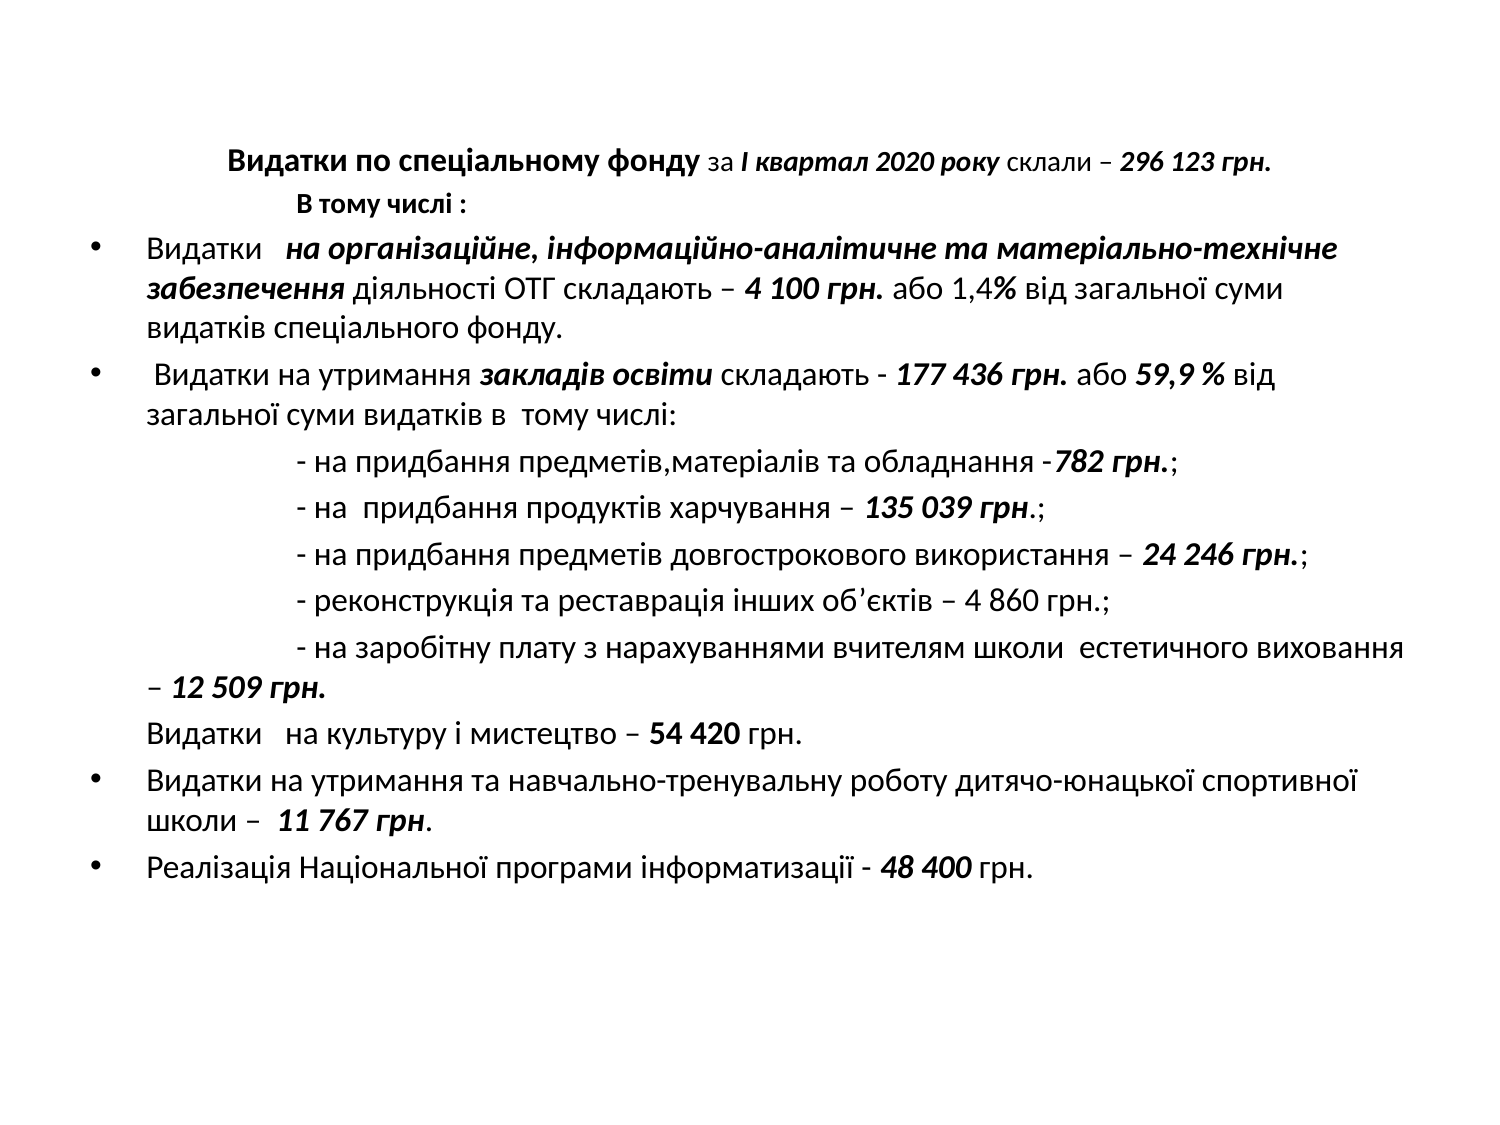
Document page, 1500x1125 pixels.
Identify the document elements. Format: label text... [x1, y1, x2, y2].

list Видатки по спеціальному фонду за І квартал 2020 року склали – 296 123 грн. В тому числі : Видатки на організаційне, інформаційно-аналітичне та матеріально-технічне забезпечення діяльності ОТГ складають – 4 100 грн. або 1,4% від загальної суми видатків спеціального фонду. Видатки на утримання закладів освіти складають - 177 436 грн. або 59,9 % від загальної суми видатків в тому числі: - на придбання предметів,матеріалів та обладнання -782 грн.; - на придбання продуктів харчування – 135 039 грн.; - на придбання предметів довгострокового використання – 24 246 грн.; - реконструкція та реставрація інших об’єктів – 4 860 грн.; - на заробітну плату з нарахуваннями вчителям школи естетичного виховання – 12 509 грн. Видатки на культуру і мистецтво – 54 420 грн. Видатки на утримання та навчально-тренувальну роботу дитячо-юнацької спортивної школи – 11 767 грн. Реалізація Національної програми інформатизації - 48 400 грн. [75, 42, 1425, 1083]
